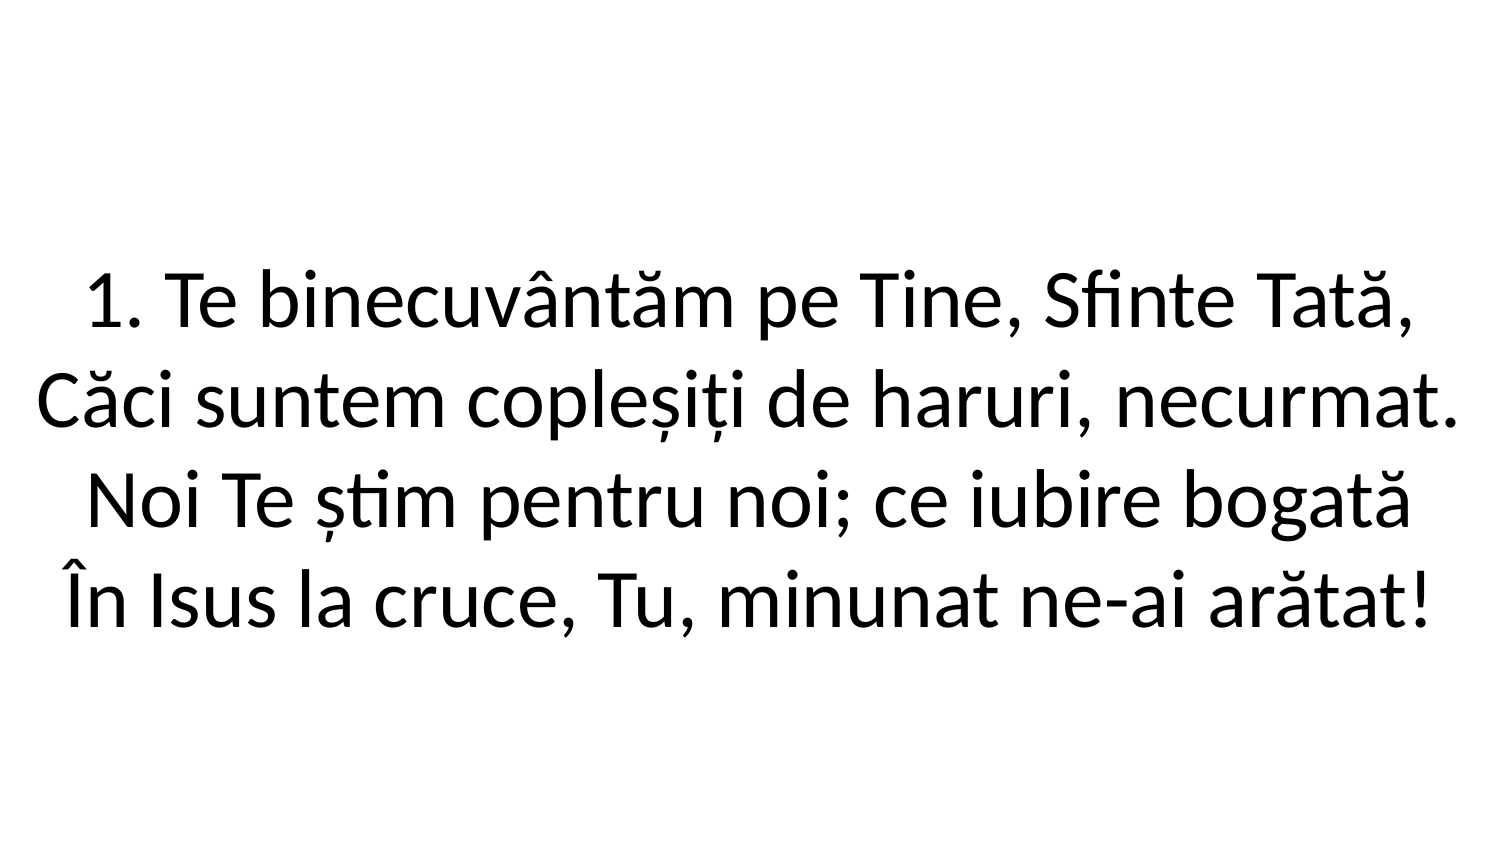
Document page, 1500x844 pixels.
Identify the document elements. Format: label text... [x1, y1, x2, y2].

text_box 1. Te binecuvântăm pe Tine, Sfinte Tată, Căci suntem copleșiți de haruri, necurmat. Noi Te știm pentru noi; ce iubire bogată În Isus la cruce, Tu, minunat ne-ai arătat! [22, 192, 1478, 652]
